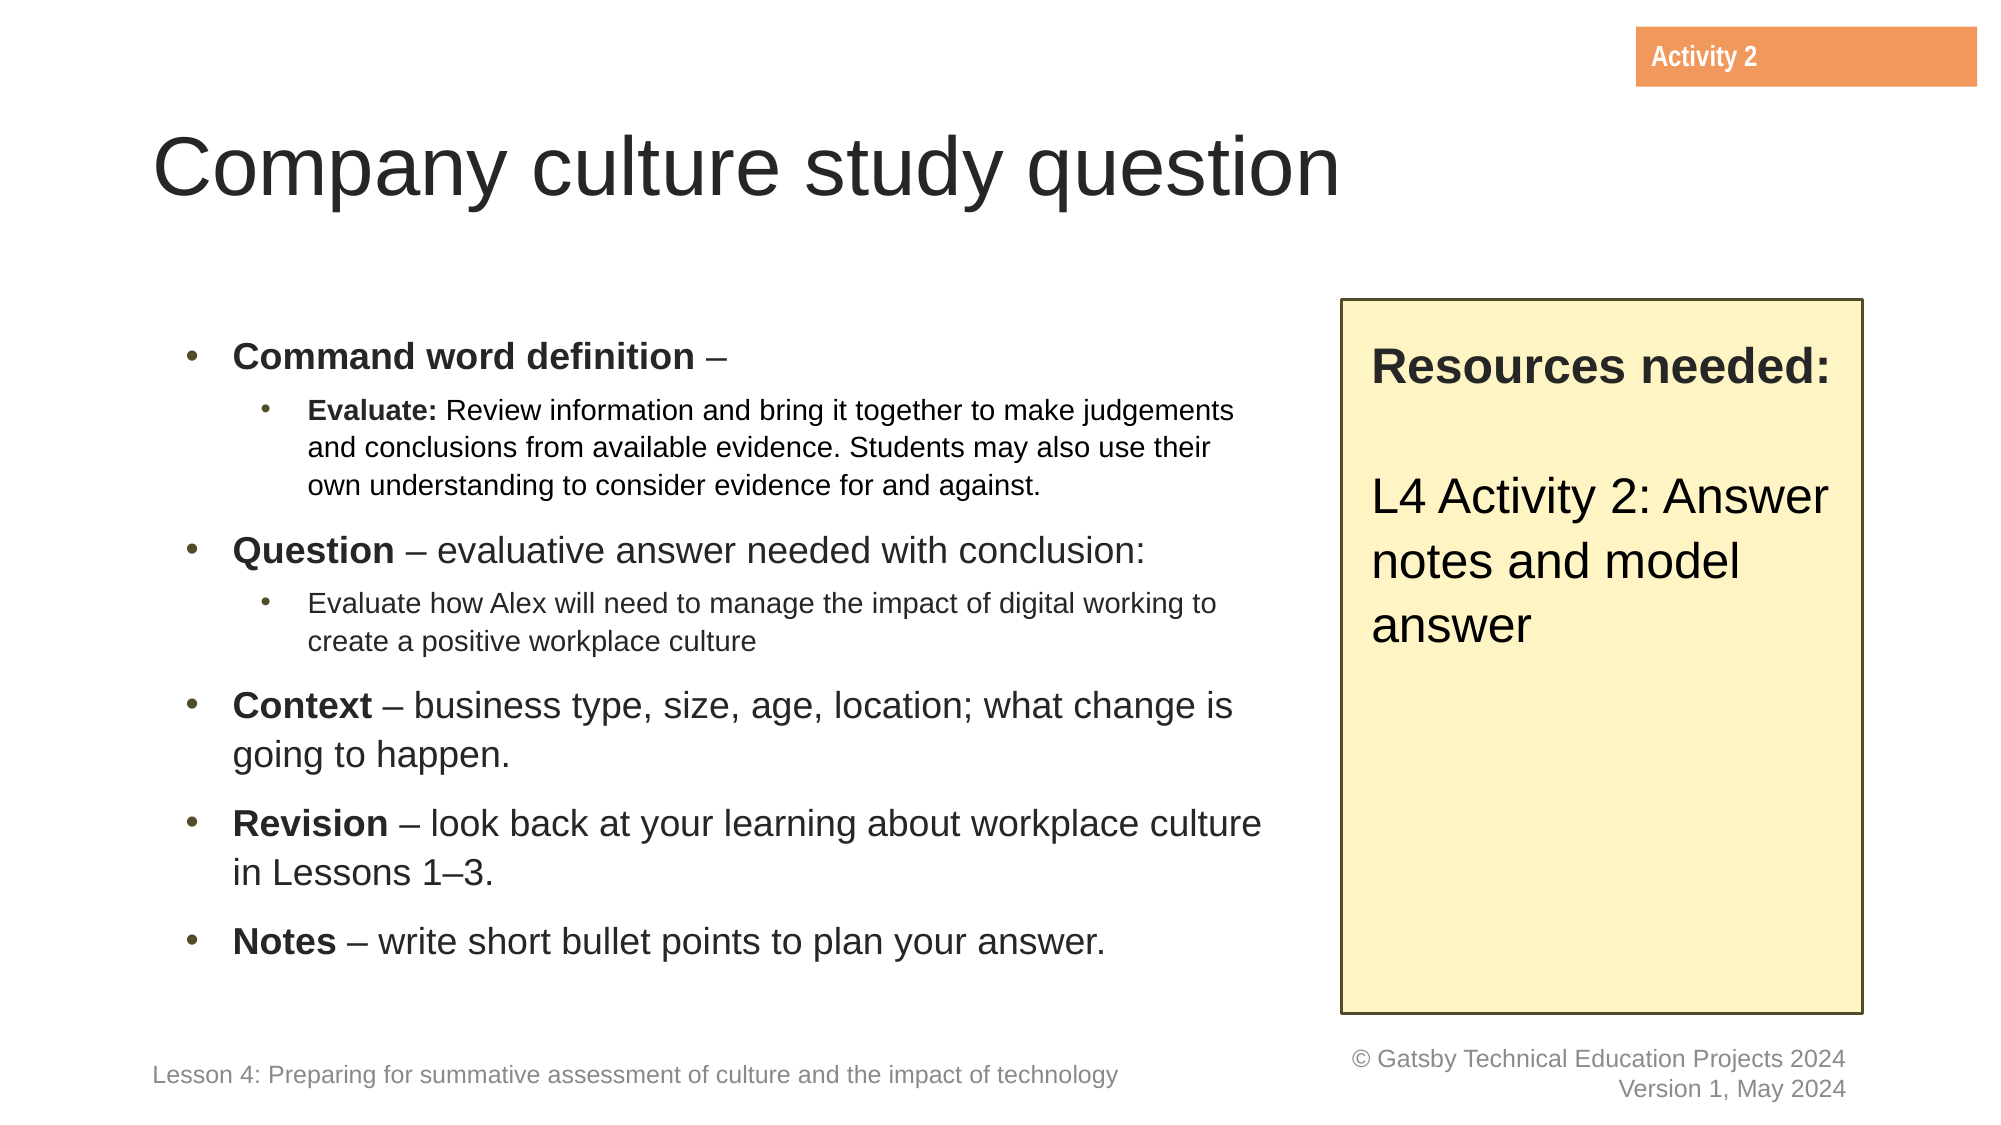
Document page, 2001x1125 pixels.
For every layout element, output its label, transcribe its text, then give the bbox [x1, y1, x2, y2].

list Lesson 4: Preparing for summative assessment of culture and the impact of technology [137, 1042, 1614, 1103]
list Command word definition – Evaluate: Review information and bring it together to make judgements and conclusions from available evidence. Students may also use their own understanding to consider evidence for and against. Question – evaluative answer needed with conclusion: Evaluate how Alex will need to manage the impact of digital working to create a positive workplace culture Context – business type, size, age, location; what change is going to happen. Revision – look back at your learning about workplace culture in Lessons 1–3. Notes – write short bullet points to plan your answer. [137, 299, 1300, 1014]
list Activity 2 [1636, 26, 1978, 87]
list Resources needed: L4 Activity 2: Answer notes and model answer [1340, 298, 1864, 1015]
title Company culture study question [137, 59, 1863, 278]
